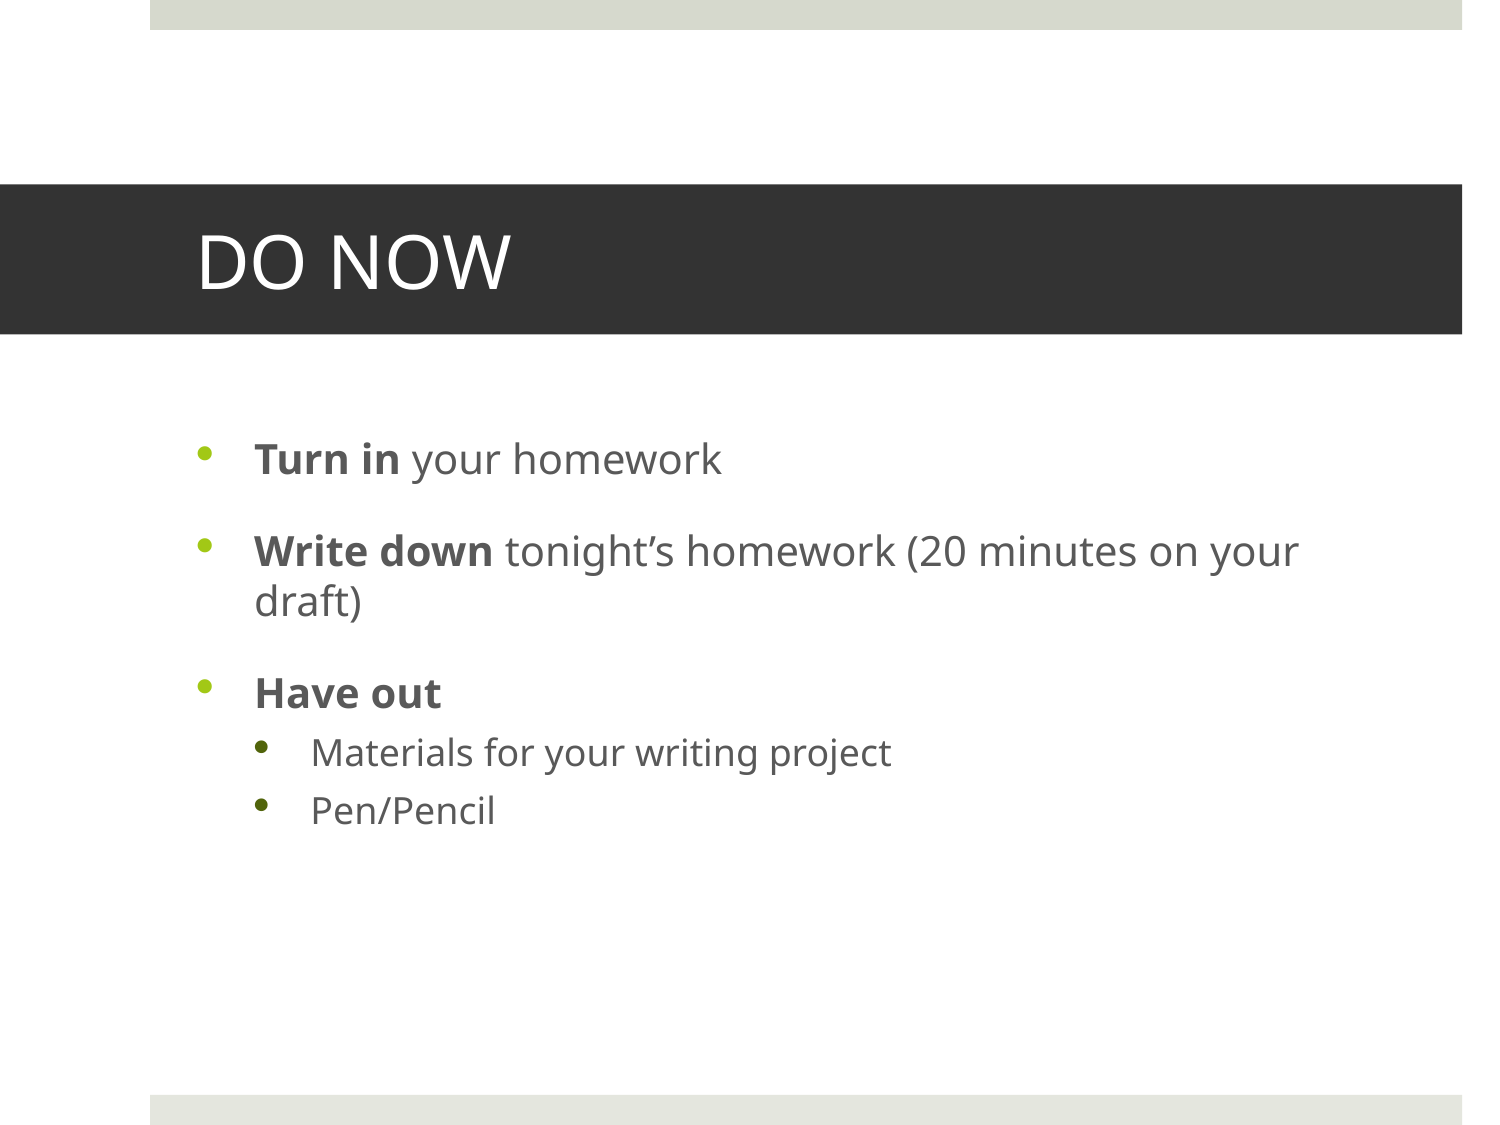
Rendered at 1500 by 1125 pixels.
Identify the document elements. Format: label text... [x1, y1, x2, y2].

title DO NOW [0, 184, 1463, 335]
list Turn in your homework Write down tonight’s homework (20 minutes on your draft) Have out Materials for your writing project Pen/Pencil [182, 425, 1432, 1028]
